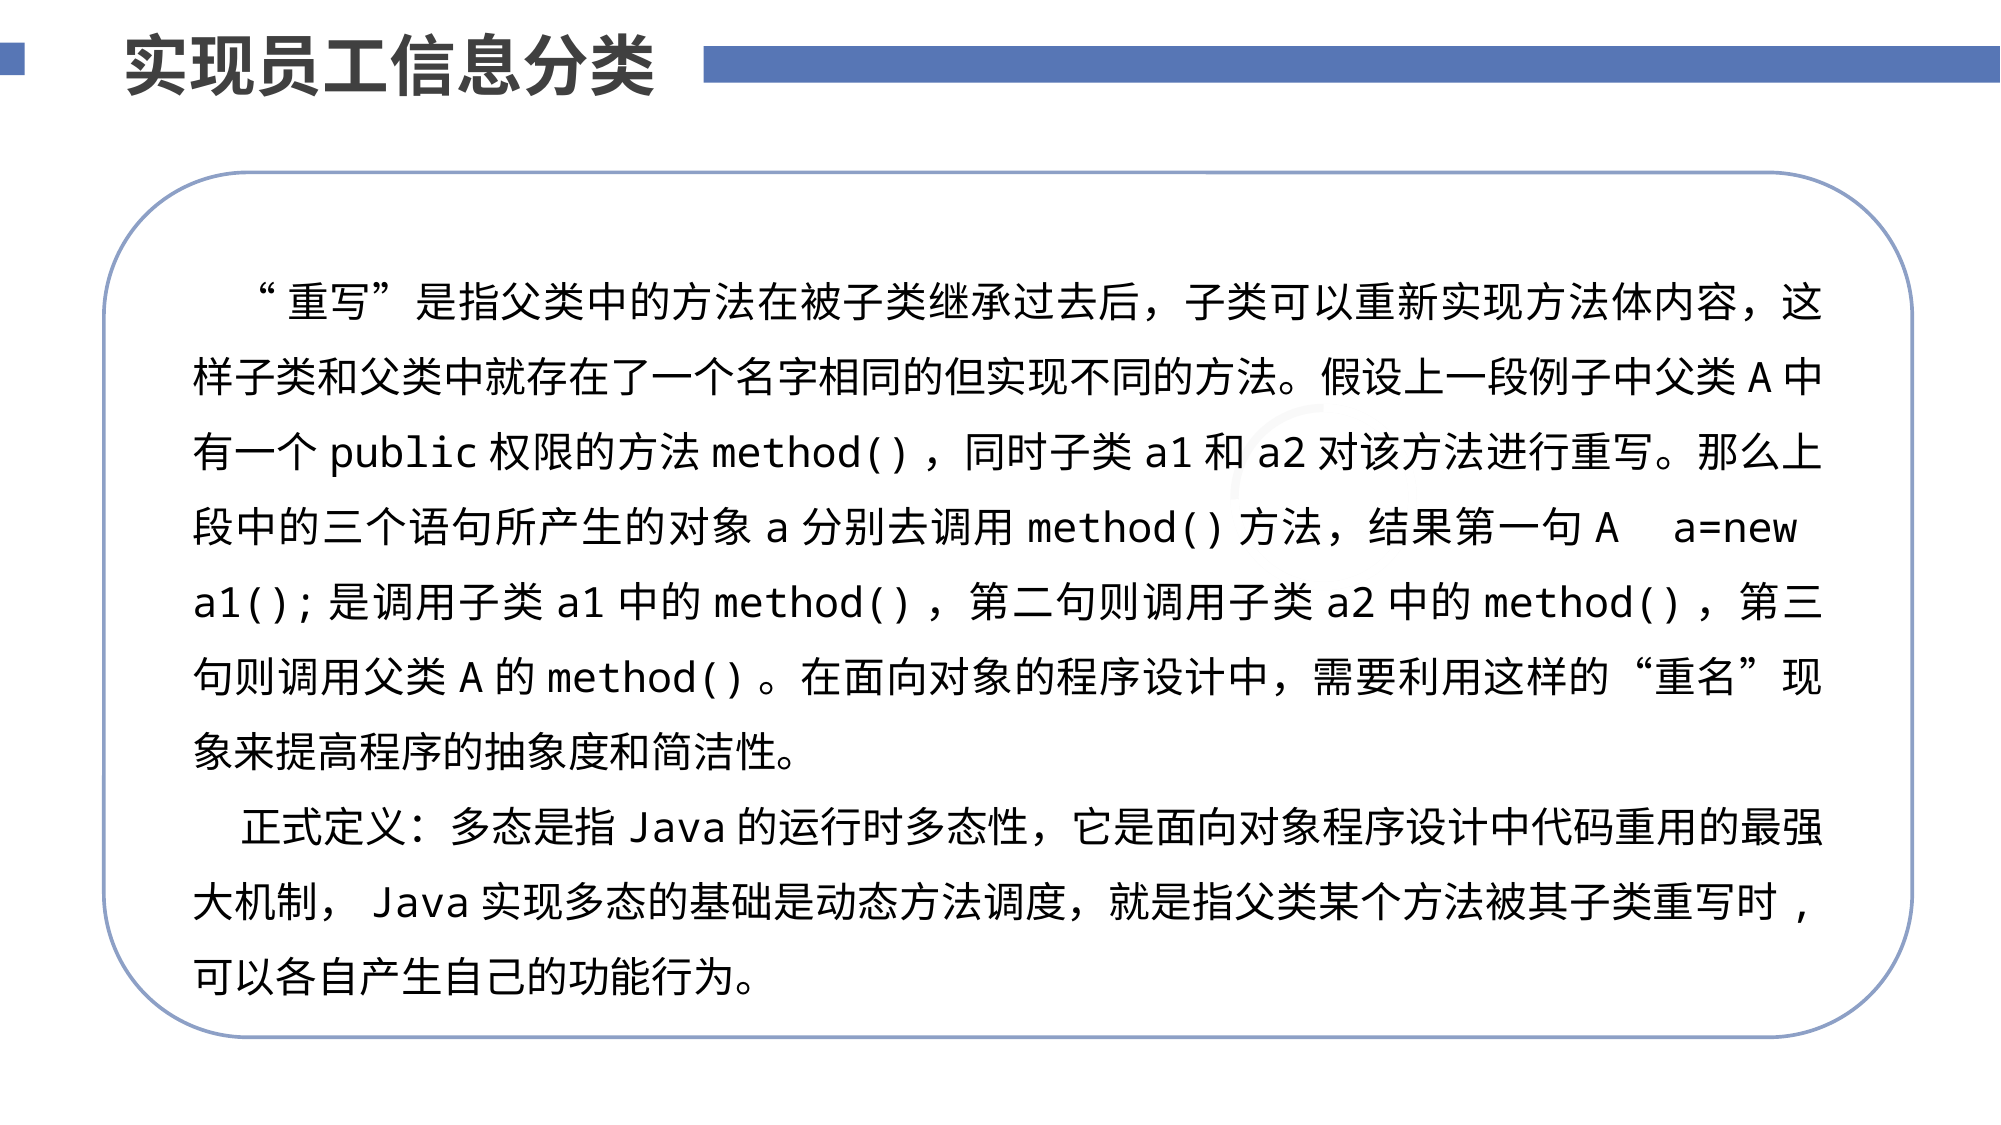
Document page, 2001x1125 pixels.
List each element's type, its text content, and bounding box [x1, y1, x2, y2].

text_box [1234, 407, 1413, 587]
text_box [102, 171, 1914, 1039]
text_box 实现员工信息分类 [122, 23, 657, 104]
text_box [0, 41, 26, 76]
text_box [702, 45, 2000, 84]
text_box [1451, 385, 1820, 591]
